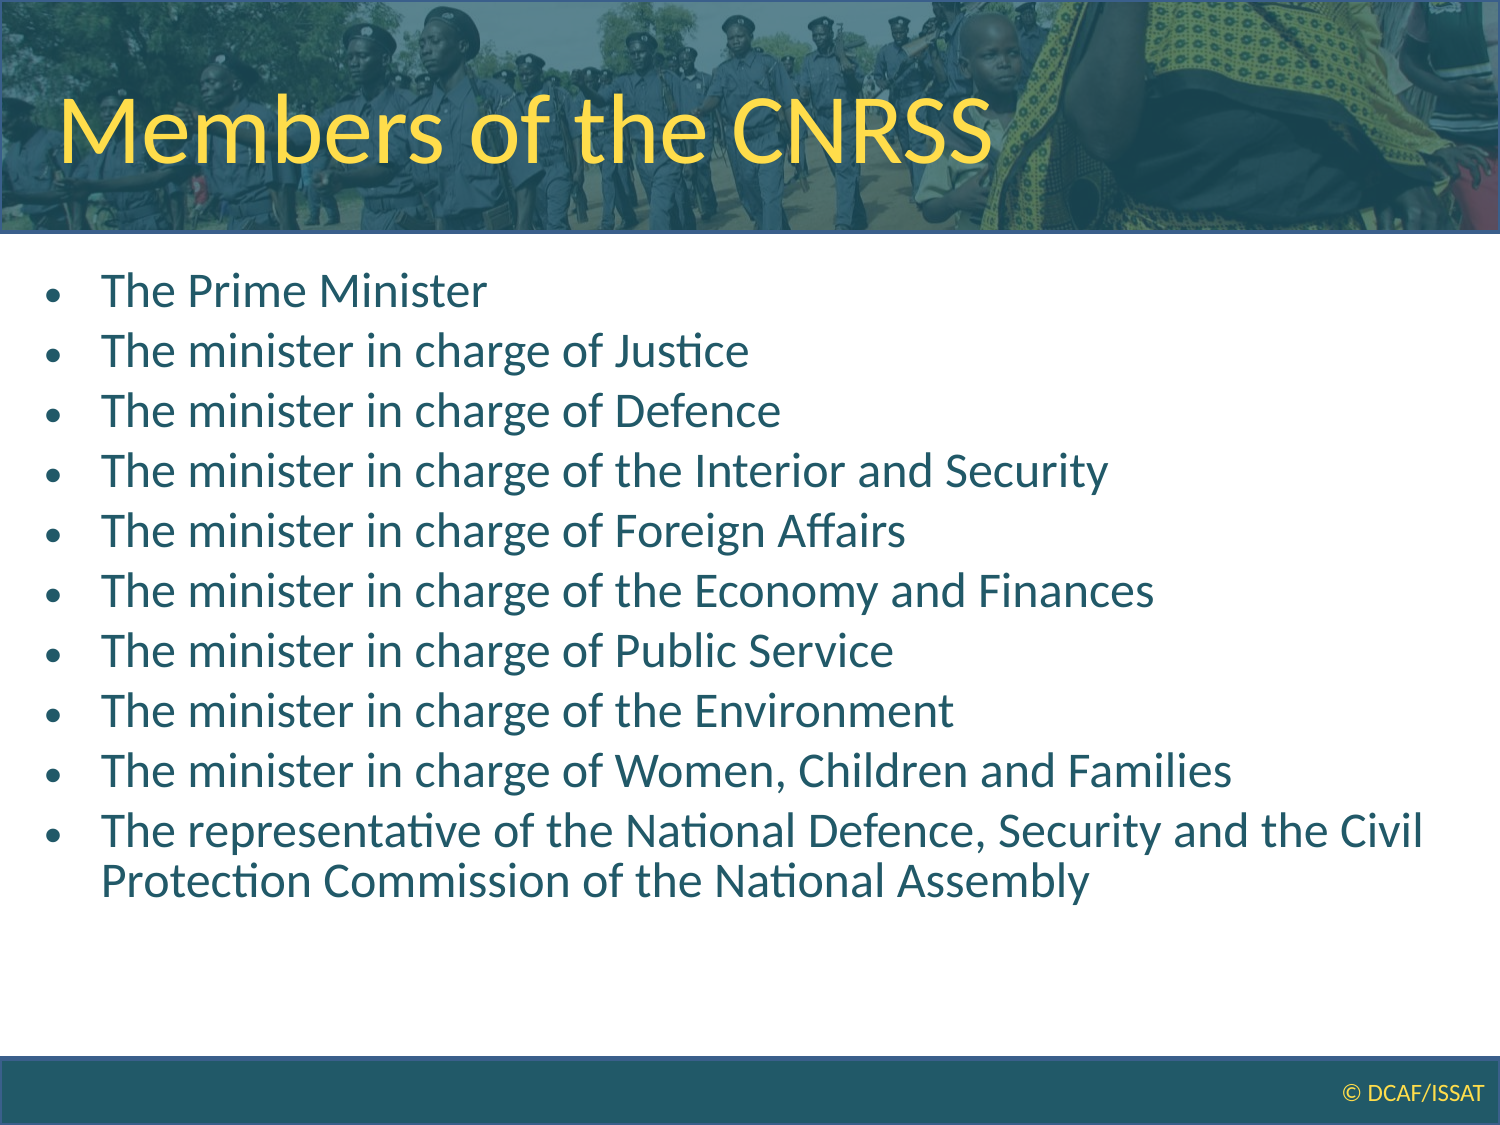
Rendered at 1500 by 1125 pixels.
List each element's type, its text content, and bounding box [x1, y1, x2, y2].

list The Prime Minister The minister in charge of Justice The minister in charge of Defence The minister in charge of the Interior and Security The minister in charge of Foreign Affairs The minister in charge of the Economy and Finances The minister in charge of Public Service The minister in charge of the Environment The minister in charge of Women, Children and Families The representative of the National Defence, Security and the Civil Protection Commission of the National Assembly [29, 262, 1459, 1024]
title Members of the CNRSS [41, 45, 1459, 233]
